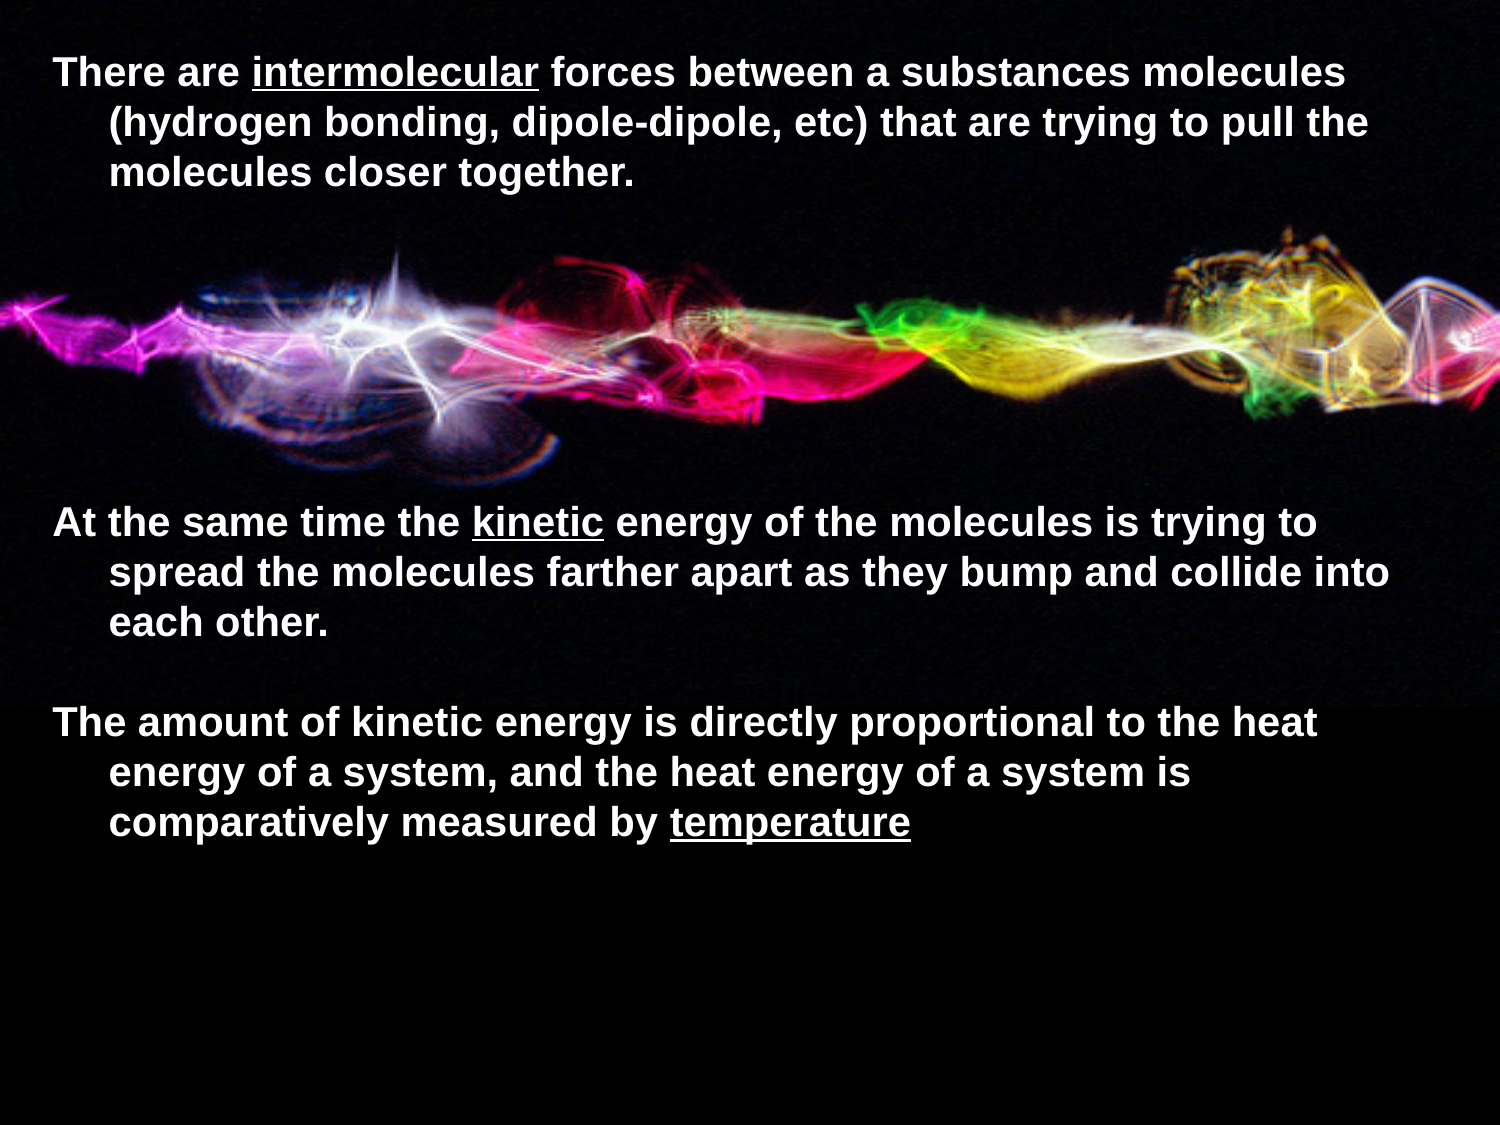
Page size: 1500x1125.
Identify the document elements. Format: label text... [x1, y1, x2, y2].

picture [0, 0, 1500, 707]
text_box There are intermolecular forces between a substances molecules (hydrogen bonding, dipole-dipole, etc) that are trying to pull the molecules closer together. At the same time the kinetic energy of the molecules is trying to spread the molecules farther apart as they bump and collide into each other. The amount of kinetic energy is directly proportional to the heat energy of a system, and the heat energy of a system is comparatively measured by temperature [37, 715, 1463, 853]
